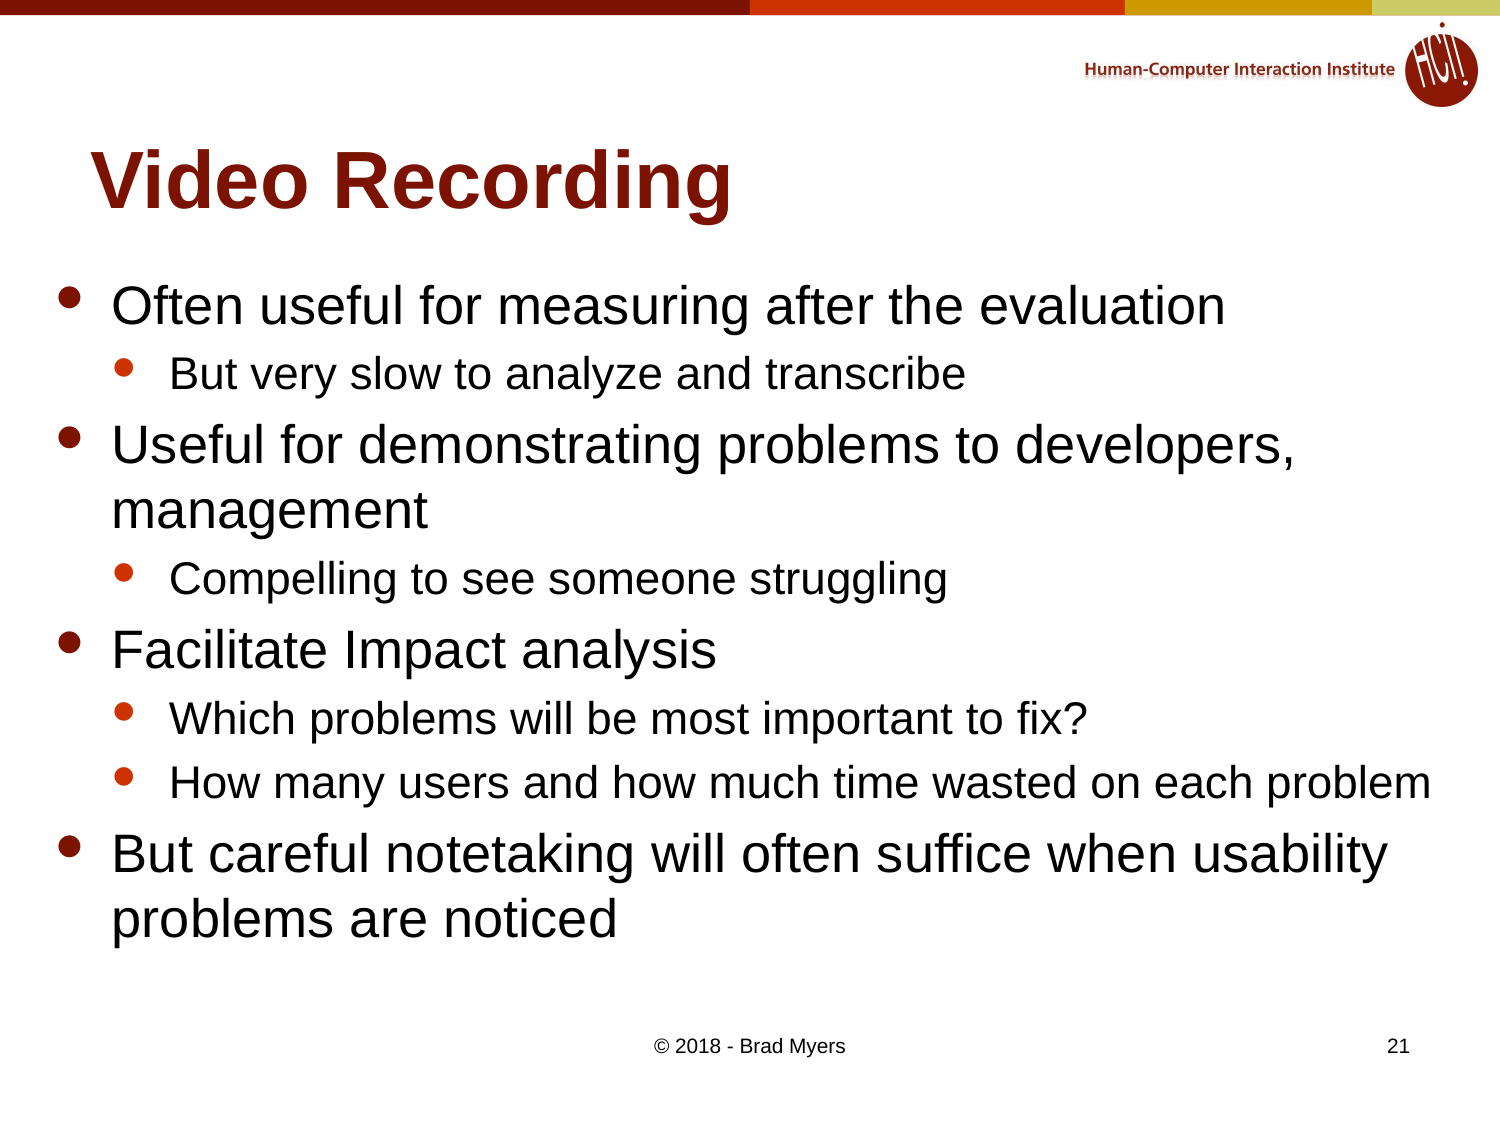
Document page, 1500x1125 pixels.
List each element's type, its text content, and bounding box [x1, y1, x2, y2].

list Often useful for measuring after the evaluation But very slow to analyze and transcribe Useful for demonstrating problems to developers, management Compelling to see someone struggling Facilitate Impact analysis Which problems will be most important to fix? How many users and how much time wasted on each problem But careful notetaking will often suffice when usability problems are noticed [40, 262, 1460, 1007]
slide_number 21 [1074, 1024, 1426, 1101]
footer © 2018 - Brad Myers [512, 1024, 988, 1101]
picture [1313, 22, 1478, 107]
title Video Recording [74, 19, 1313, 233]
